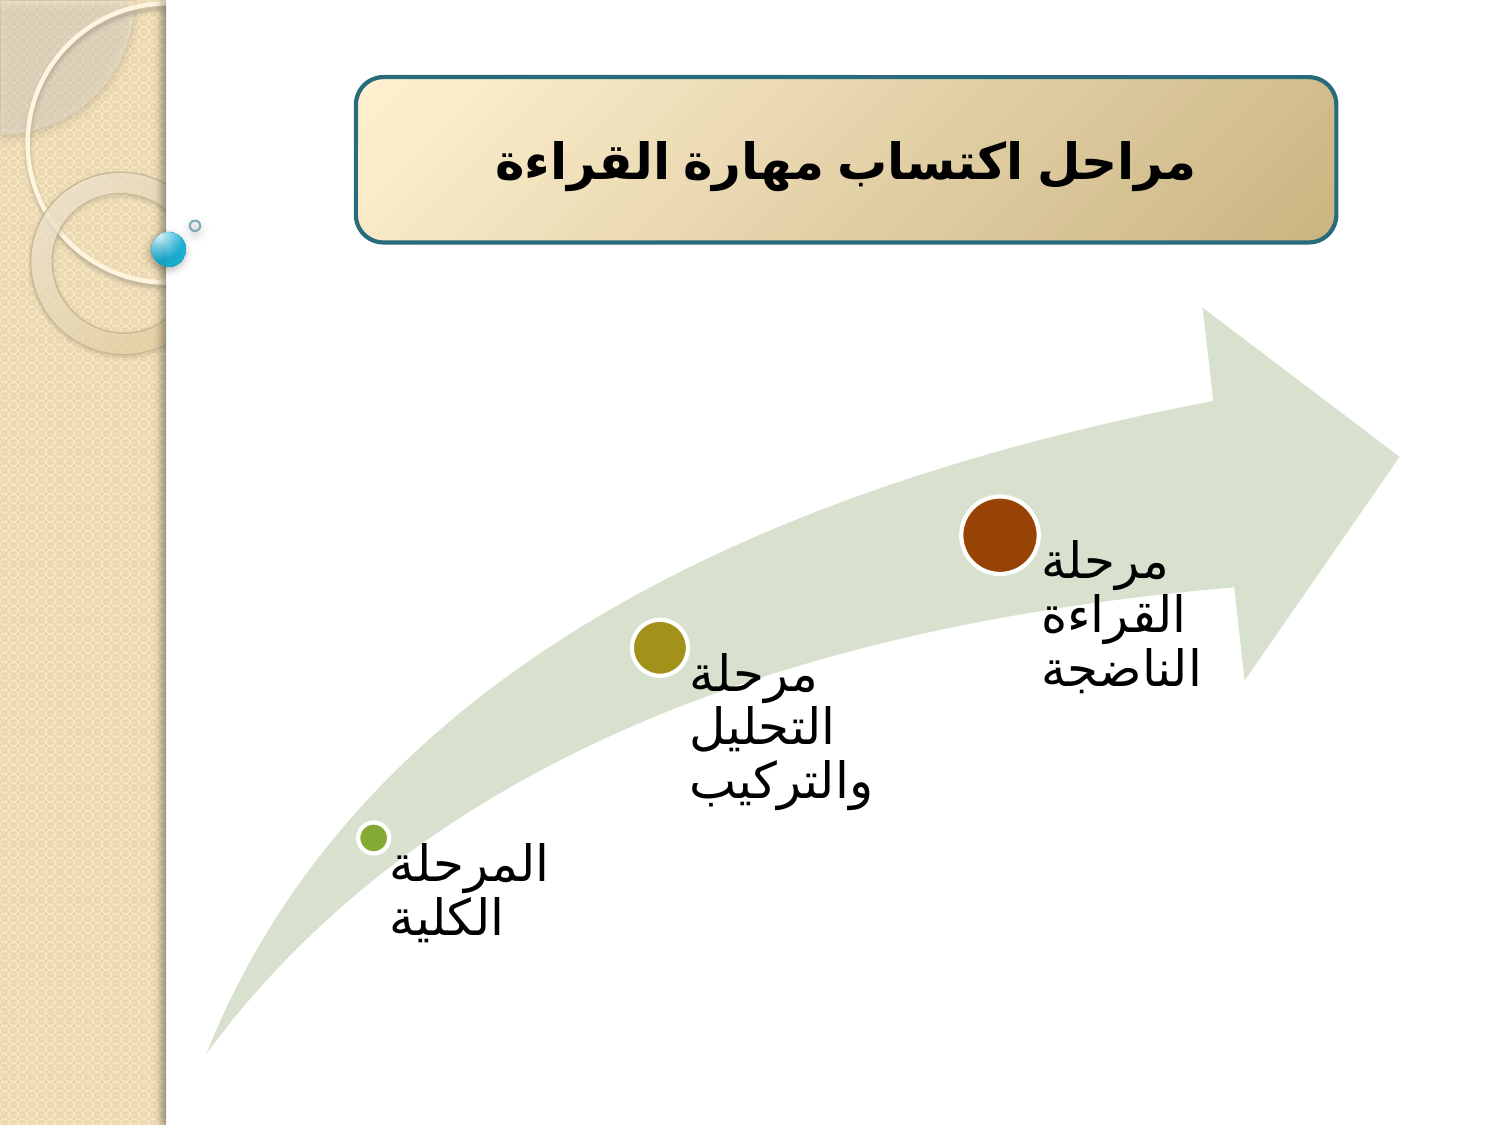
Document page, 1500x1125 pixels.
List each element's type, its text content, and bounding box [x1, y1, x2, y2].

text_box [206, 278, 1400, 1083]
text_box مراحل اكتساب مهارة القراءة [353, 74, 1339, 245]
